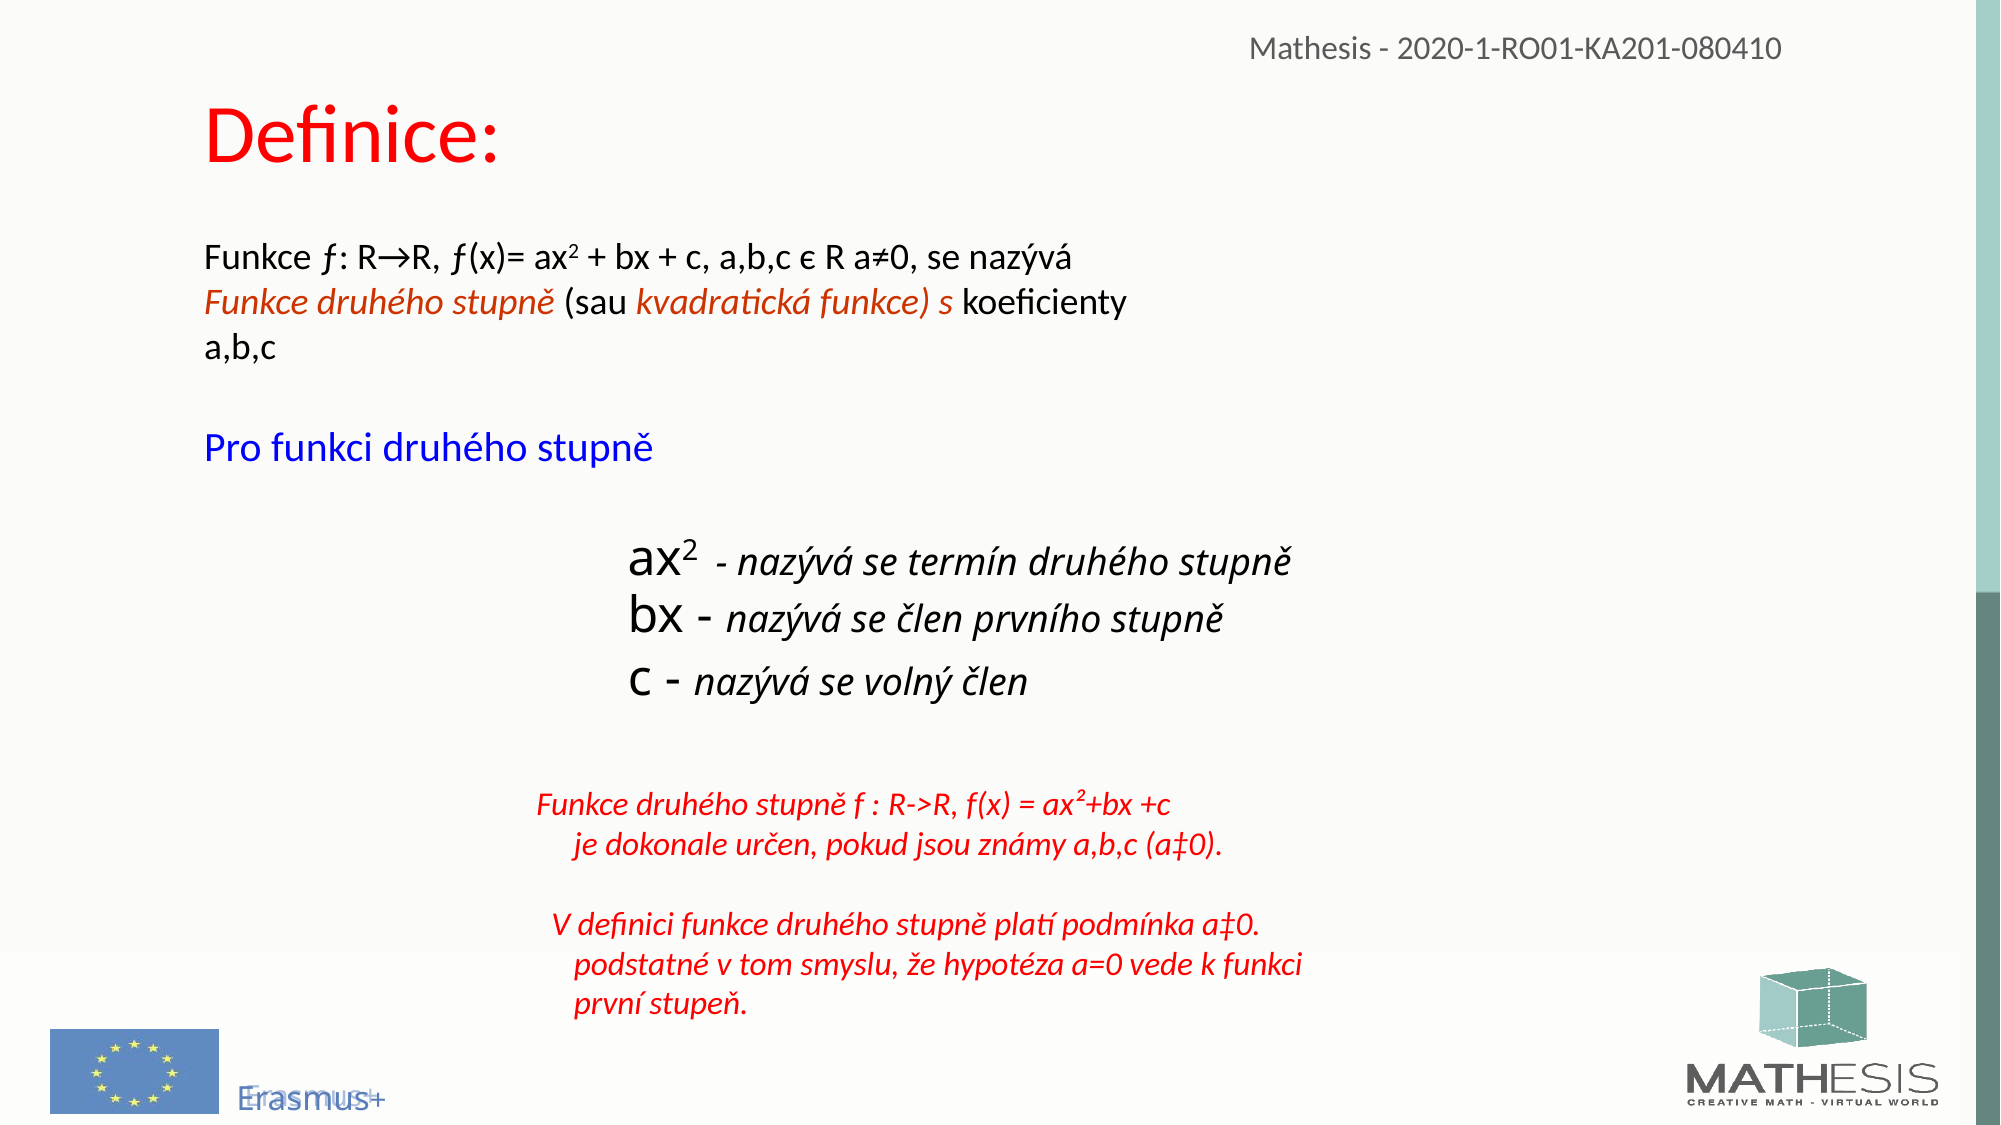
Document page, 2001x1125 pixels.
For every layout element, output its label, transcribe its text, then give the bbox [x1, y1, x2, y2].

text_box Δ>0 [1976, 0, 2000, 1125]
text_box Definice: [189, 71, 723, 187]
text_box Pro funkci druhého stupně [189, 412, 899, 478]
text_box bx - nazývá se člen prvního stupně [612, 574, 1700, 650]
text_box Δ>0 [1664, 928, 1961, 1125]
text_box Funkce ƒ: R→R, ƒ(x)= ax2 + bx + c, a,b,c є R a≠0, se nazývá Funkce druhého stupně (sau kvadratická funkce) s koeficienty a,b,c [189, 224, 1353, 375]
text_box ax2 - nazývá se termín druhého stupně [612, 518, 1750, 594]
text_box Δ>0 [50, 1029, 219, 1114]
text_box c - nazývá se volný člen [600, 637, 1688, 713]
text_box Funkce druhého stupně f : R->R, f(x) = ax²+bx +c je dokonale určen, pokud jsou známy a,b,c (a‡0). V definici funkce druhého stupně platí podmínka a‡0. podstatné v tom smyslu, že hypotéza a=0 vede k funkci první stupeň. [521, 736, 1634, 1068]
